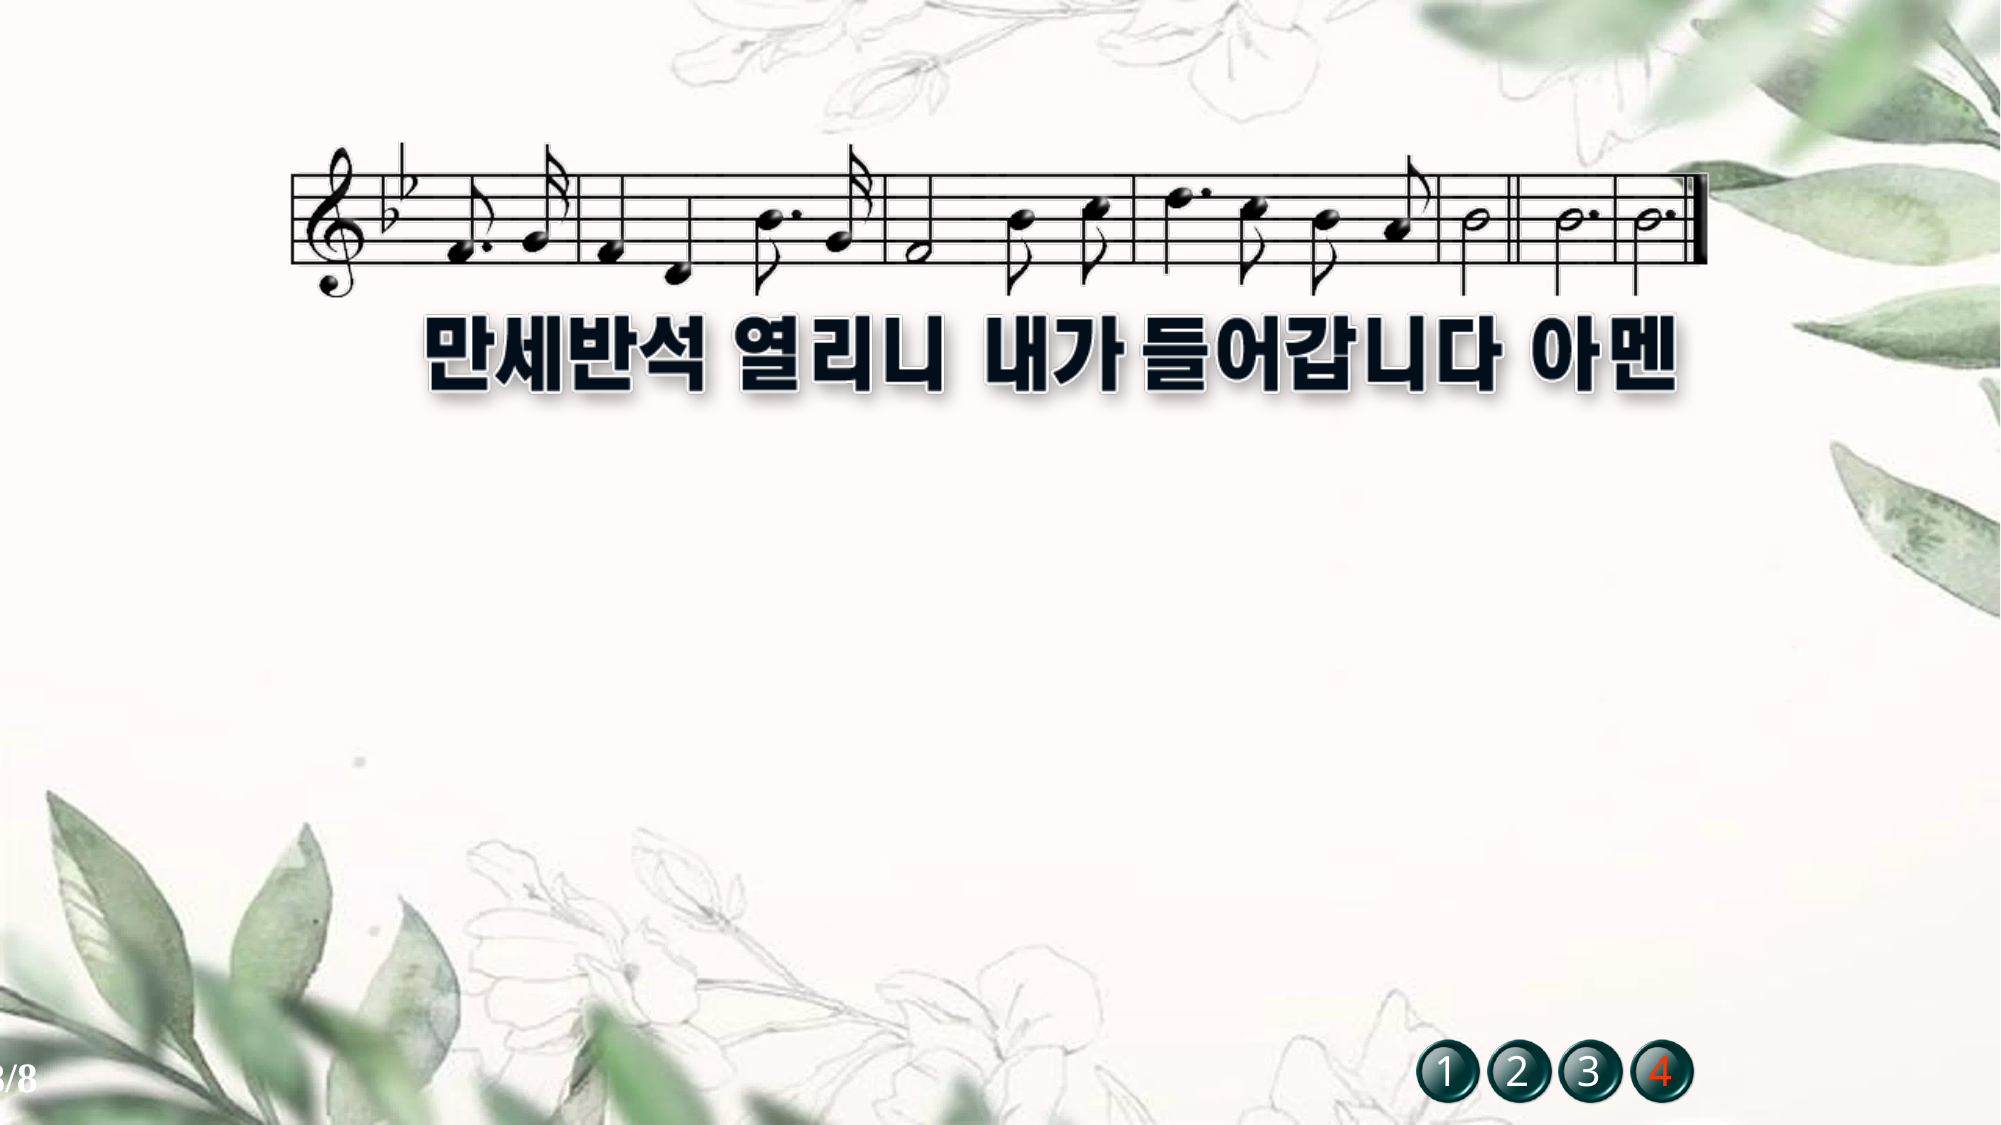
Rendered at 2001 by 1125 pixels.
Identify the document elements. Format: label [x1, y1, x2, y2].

text_box [1555, 1035, 1626, 1106]
text_box [1484, 1035, 1555, 1106]
text_box [1627, 1035, 1697, 1106]
text_box [1413, 1035, 1484, 1106]
picture [0, 0, 2001, 1125]
